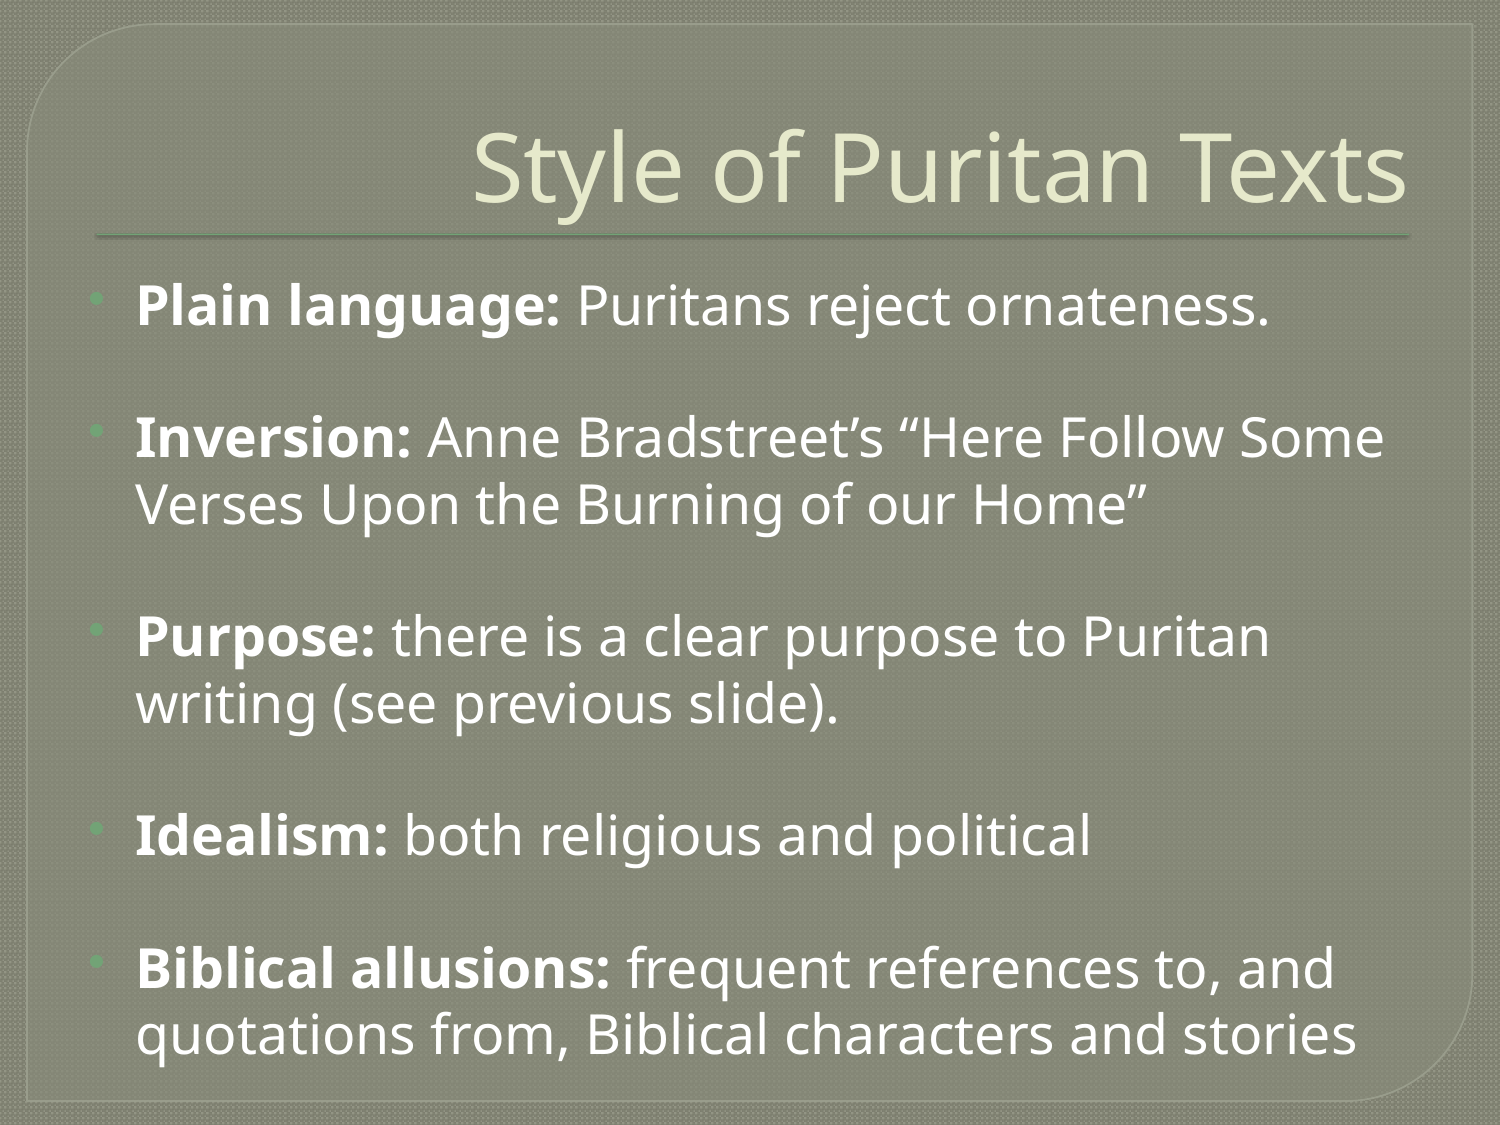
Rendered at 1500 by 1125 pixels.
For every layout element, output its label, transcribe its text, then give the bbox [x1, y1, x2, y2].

list Plain language: Puritans reject ornateness. Inversion: Anne Bradstreet’s “Here Follow Some Verses Upon the Burning of our Home” Purpose: there is a clear purpose to Puritan writing (see previous slide). Idealism: both religious and political Biblical allusions: frequent references to, and quotations from, Biblical characters and stories [75, 262, 1425, 1088]
title Style of Puritan Texts [75, 41, 1425, 230]
